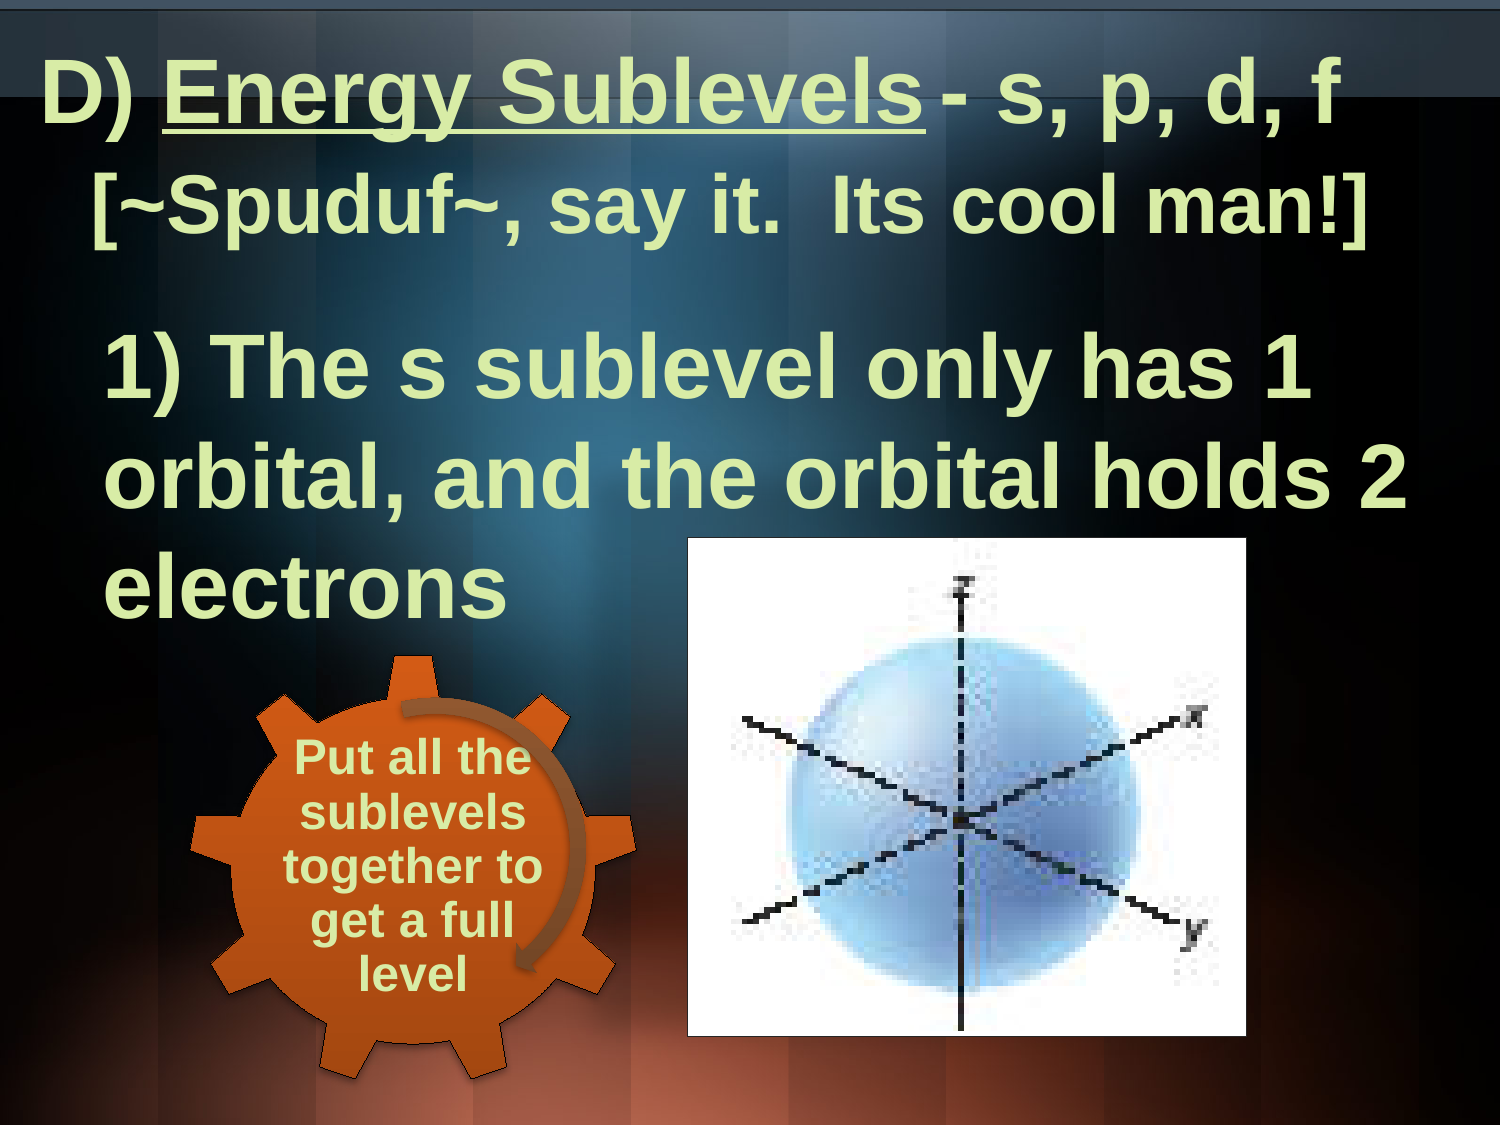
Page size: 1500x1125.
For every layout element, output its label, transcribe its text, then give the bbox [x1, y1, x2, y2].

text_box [87, 612, 813, 1088]
text_box 1) The s sublevel only has 1 orbital, and the orbital holds 2 electrons [87, 299, 1463, 645]
text_box D) Energy Sublevels - s, p, d, f [~Spuduf~, say it. Its cool man!] [24, 24, 1463, 260]
picture [0, 0, 1500, 1125]
